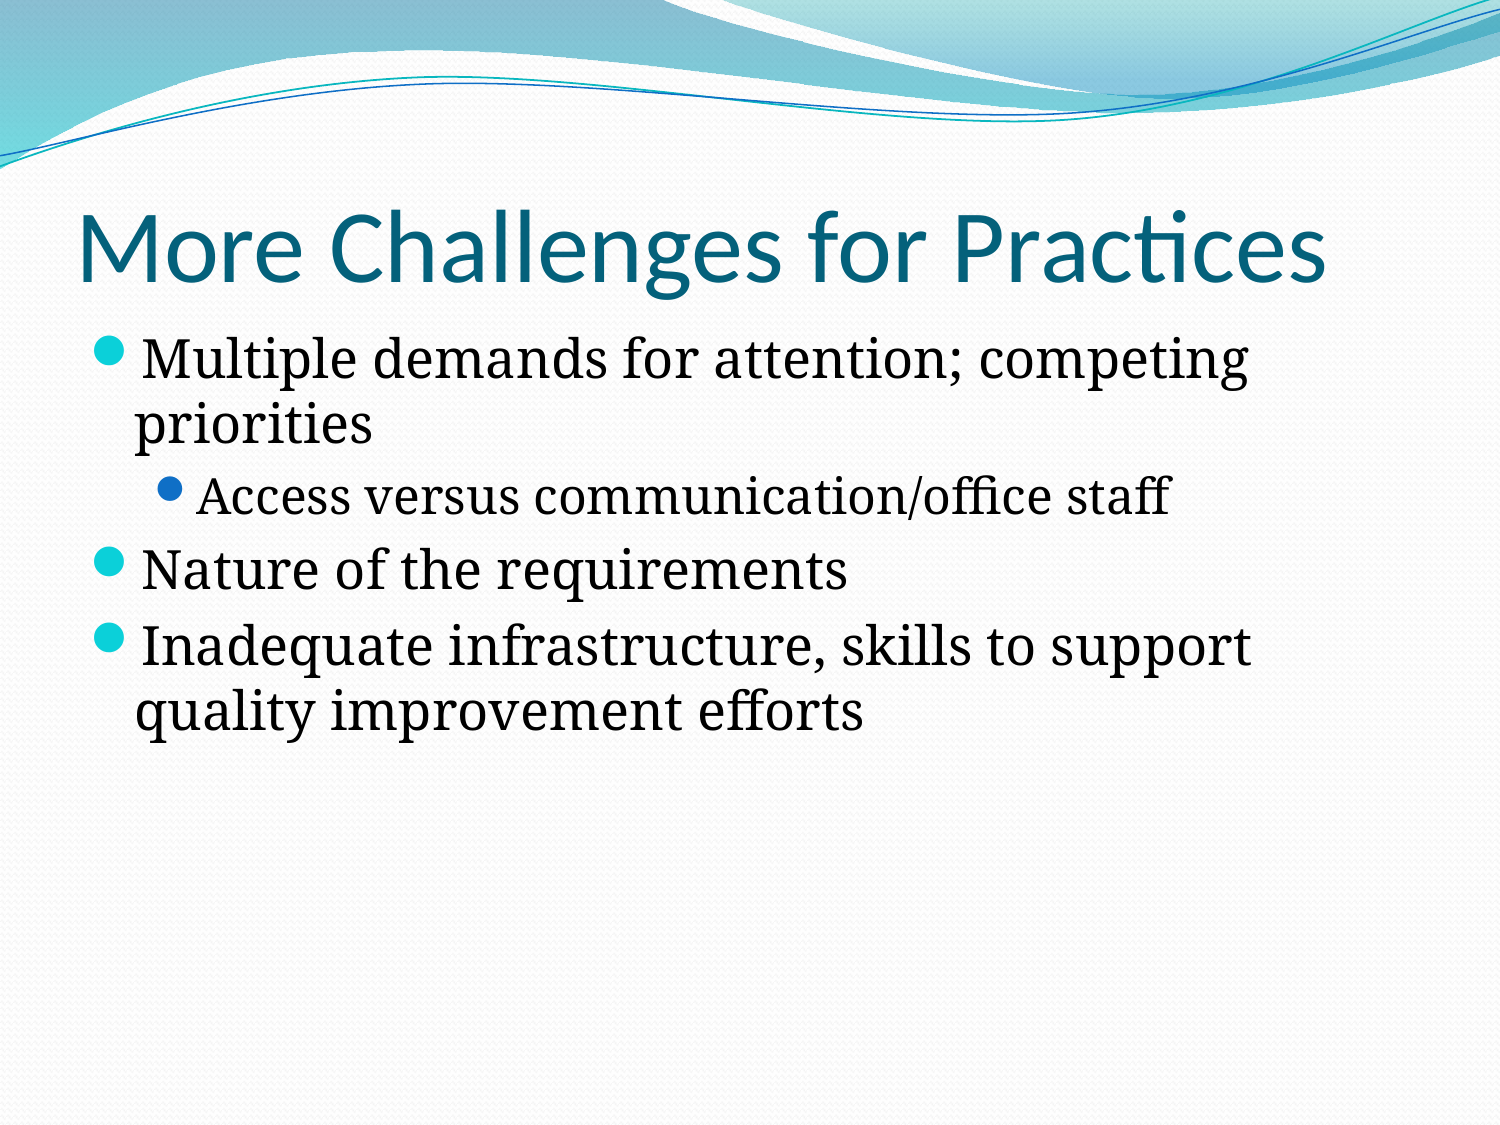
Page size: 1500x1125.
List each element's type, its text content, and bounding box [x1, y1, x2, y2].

list Multiple demands for attention; competing priorities Access versus communication/office staff Nature of the requirements Inadequate infrastructure, skills to support quality improvement efforts [75, 317, 1425, 1038]
title More Challenges for Practices [75, 115, 1425, 303]
